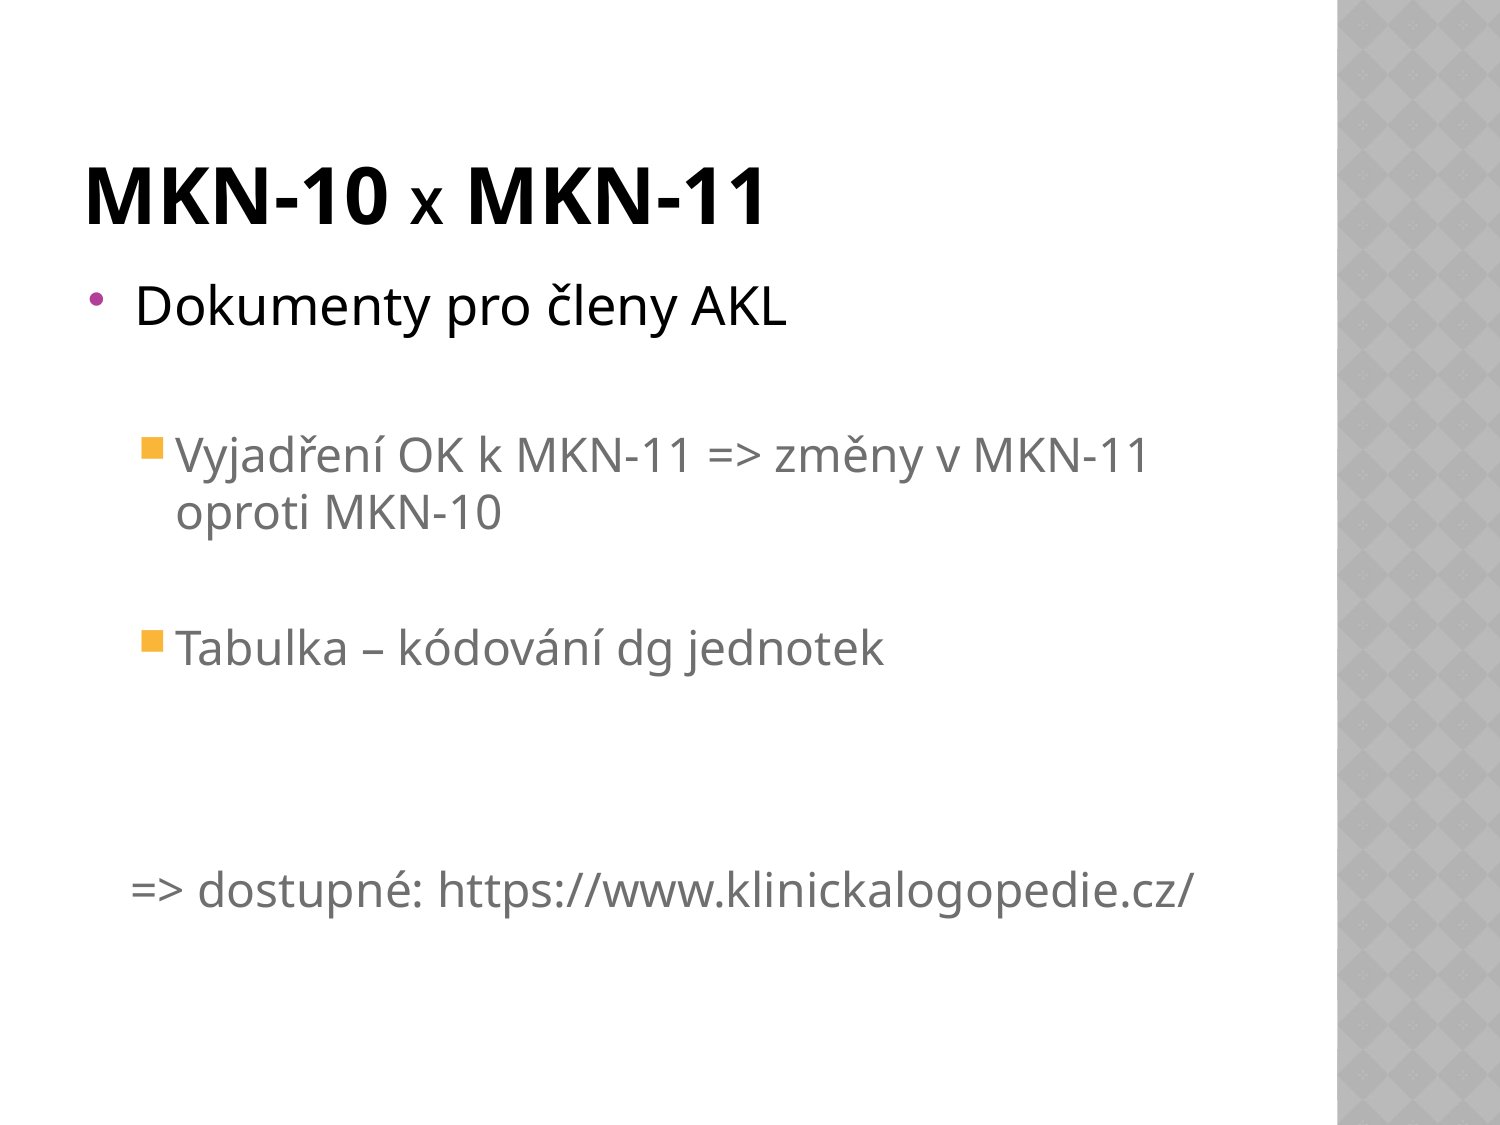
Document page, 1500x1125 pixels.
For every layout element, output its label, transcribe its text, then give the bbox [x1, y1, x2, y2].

title mkn-10 x MKN-11 [75, 52, 1263, 240]
list Dokumenty pro členy AKL Vyjadření OK k MKN-11 => změny v MKN-11 oproti MKN-10 Tabulka – kódování dg jednotek => dostupné: https://www.klinickalogopedie.cz/ [75, 264, 1263, 1059]
